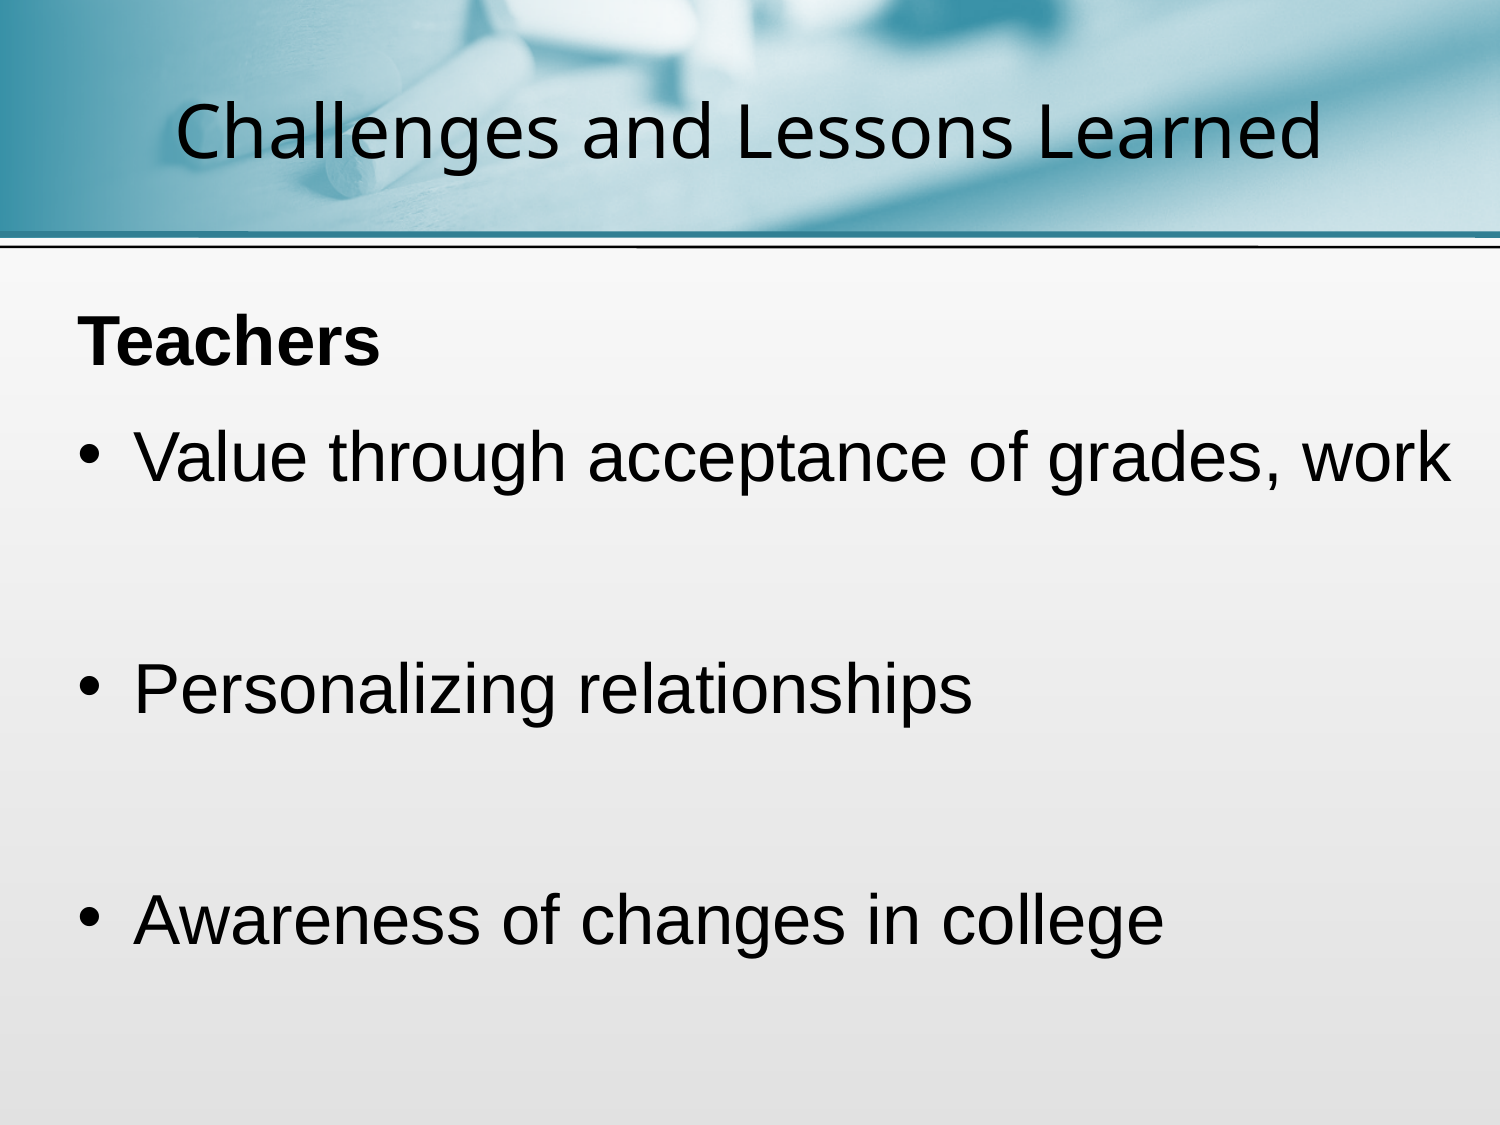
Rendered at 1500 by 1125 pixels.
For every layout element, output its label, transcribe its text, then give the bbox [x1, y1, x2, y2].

title Challenges and Lessons Learned [24, 24, 1475, 233]
list Teachers Value through acceptance of grades, work Personalizing relationships Awareness of changes in college [62, 287, 1500, 1113]
